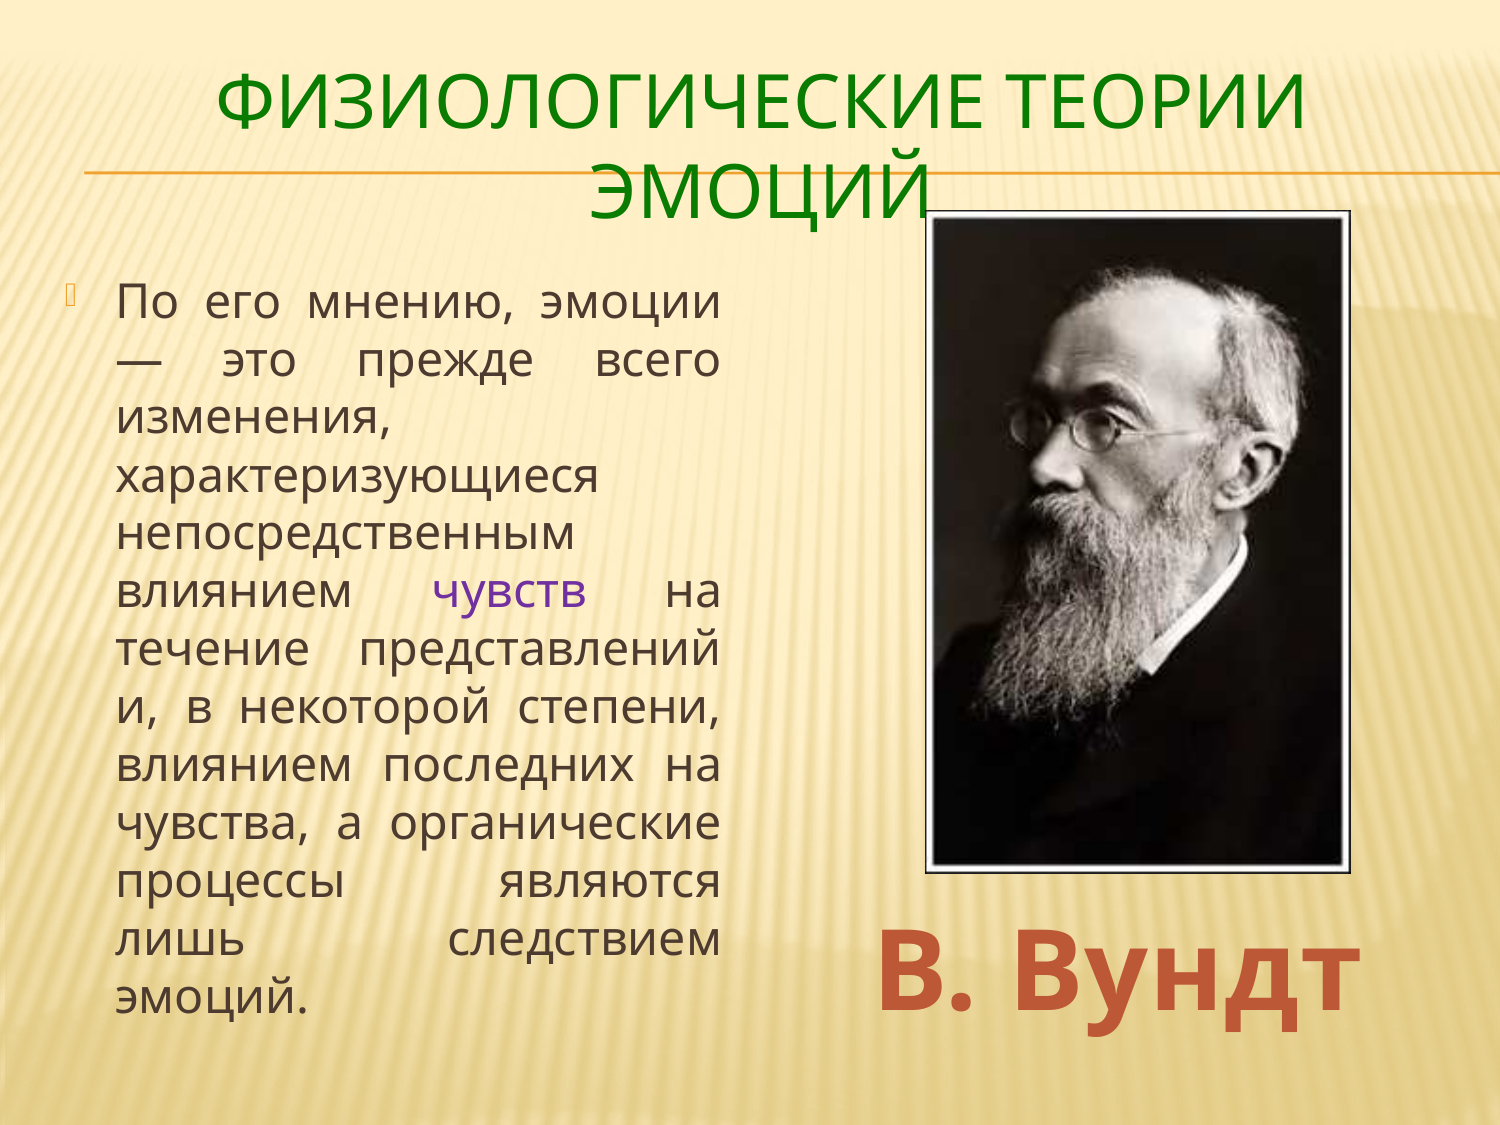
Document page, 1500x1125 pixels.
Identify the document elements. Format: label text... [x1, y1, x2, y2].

list По его мнению, эмоции — это прежде всего изменения, характеризующиеся непосредственным влиянием чувств на течение представлений и, в некоторой степени, влиянием последних на чувства, а органические процессы являются лишь следствием эмоций. [50, 262, 738, 1038]
title Физиологические теории эмоций [49, 75, 1475, 213]
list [925, 210, 1351, 874]
text_box В. Вундт [857, 890, 1379, 1041]
